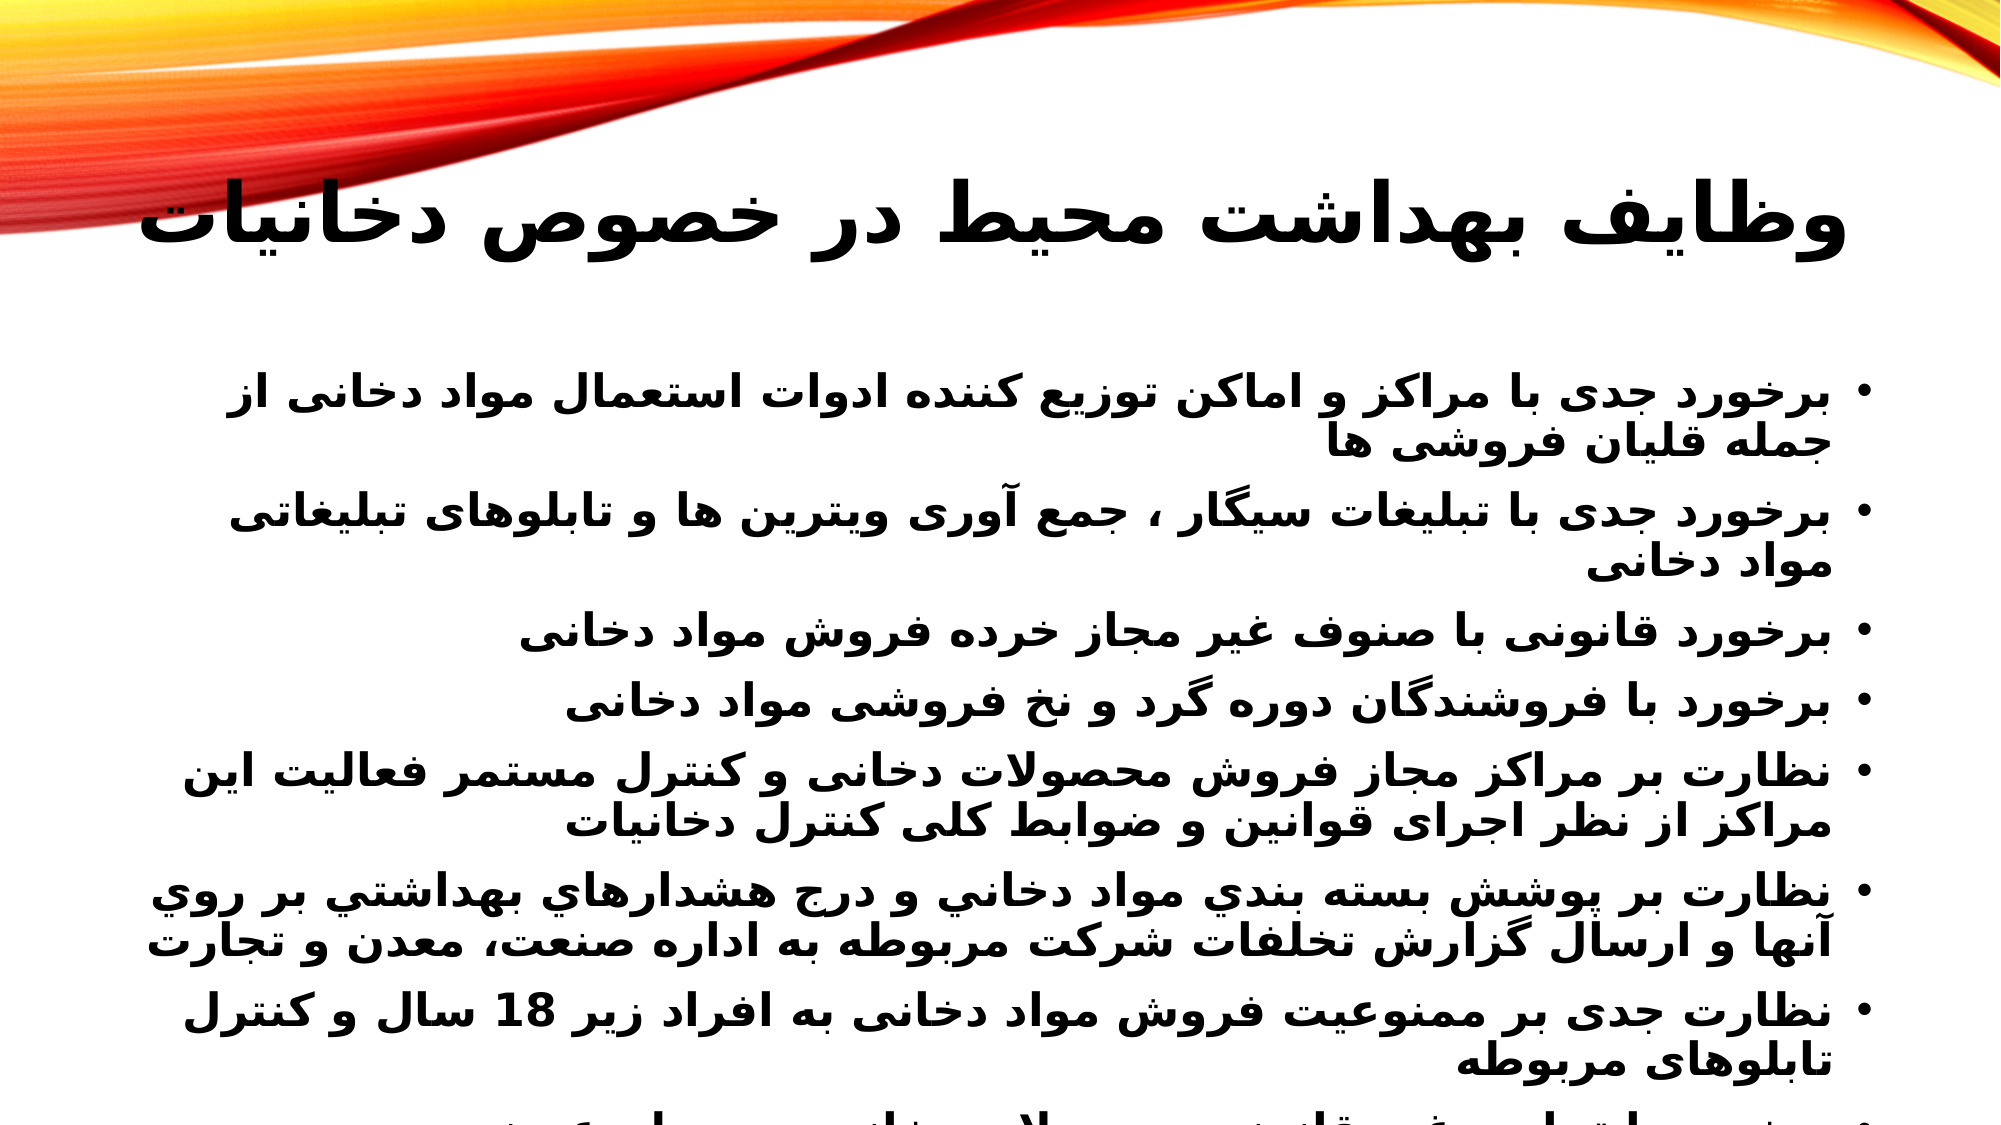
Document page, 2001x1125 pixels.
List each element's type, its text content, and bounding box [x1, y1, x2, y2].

title وظایف بهداشت محیط در خصوص دخانیات [96, 109, 1868, 322]
list برخورد جدی با مراکز و اماکن توزیع کننده ادوات استعمال مواد دخانی از جمله قلیان فروشی ها برخورد جدی با تبلیغات سیگار ، جمع آوری ویترین ها و تابلوهای تبلیغاتی مواد دخانی برخورد قانونی با صنوف غیر مجاز خرده فروش مواد دخانی برخورد با فروشندگان دوره گرد و نخ فروشی مواد دخانی نظارت بر مراکز مجاز فروش محصولات دخانی و کنترل مستمر فعالیت این مراکز از نظر اجرای قوانین و ضوابط کلی کنترل دخانیات نظارت بر پوشش بسته بندي مواد دخاني و درج هشدارهاي بهداشتي بر روي آنها و ارسال گزارش تخلفات شرکت مربوطه به اداره صنعت، معدن و تجارت نظارت جدی بر ممنوعيت فروش مواد دخانی به افراد زير 18 سال و کنترل تابلوهای مربوطه برخورد با تجارت غير قانوني محصولات دخاني در سطح عرضه [112, 360, 1888, 1021]
picture [0, 0, 2000, 237]
